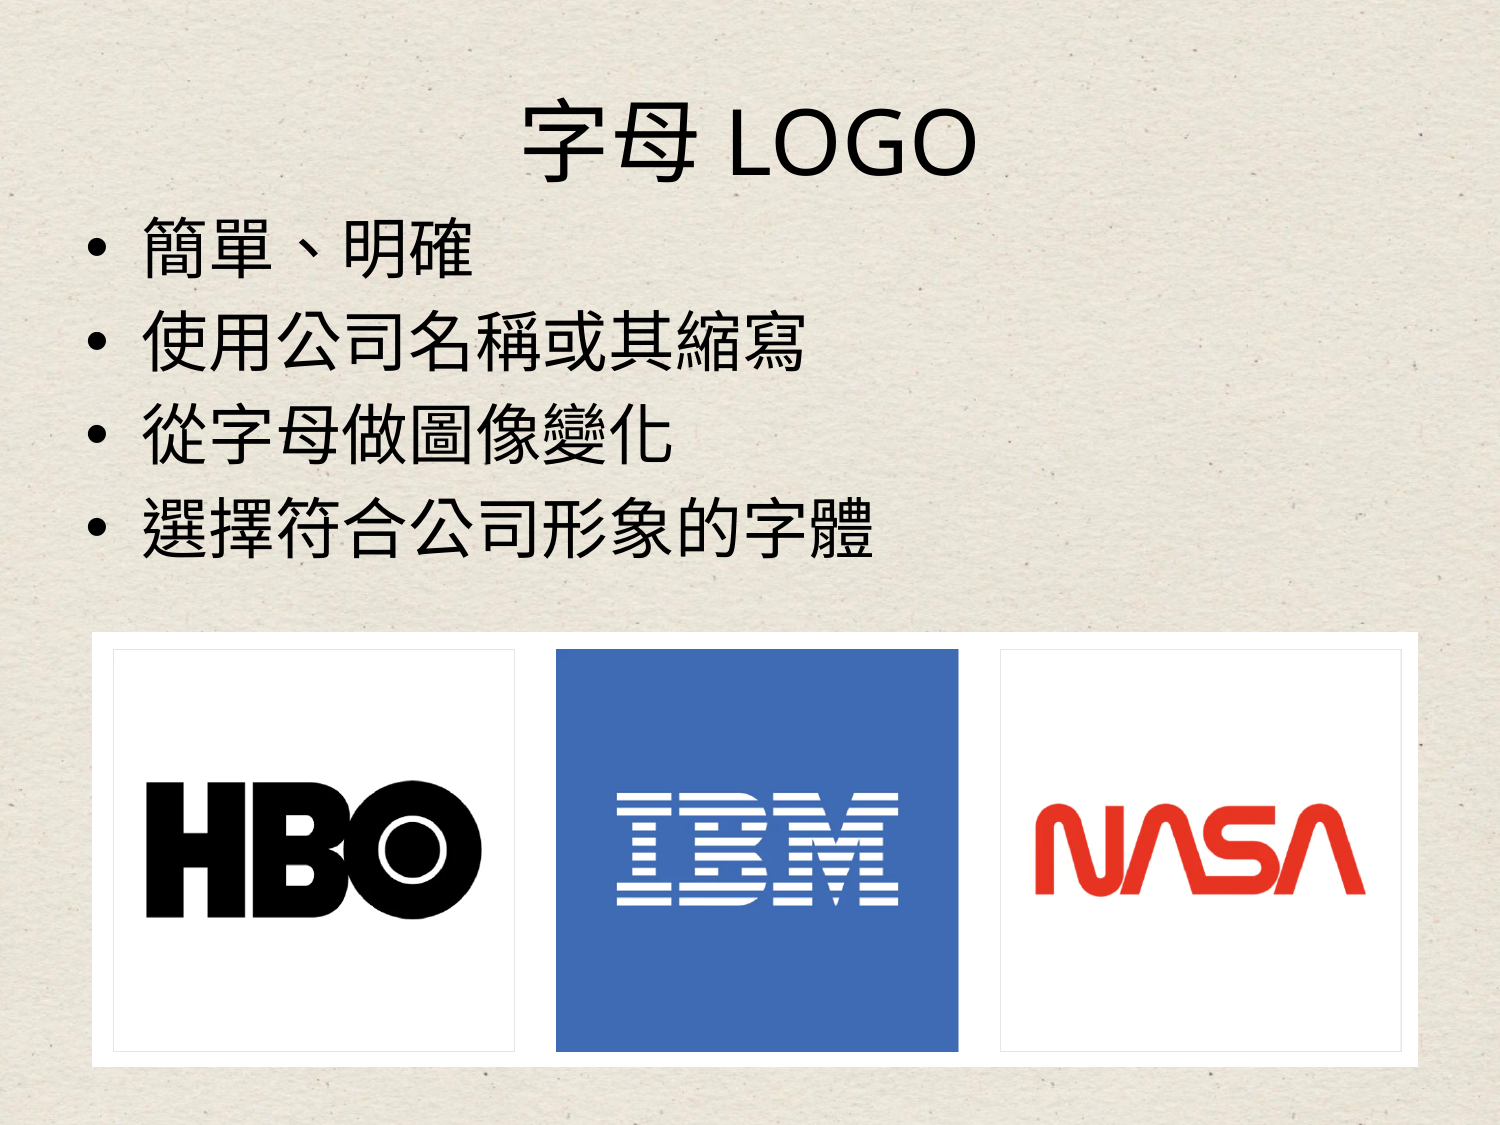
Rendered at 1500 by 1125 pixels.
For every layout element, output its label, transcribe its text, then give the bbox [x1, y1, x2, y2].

list 簡單、明確 使用公司名稱或其縮寫 從字母做圖像變化 選擇符合公司形象的字體 [70, 199, 1421, 942]
title 字母LOGO [75, 45, 1425, 233]
picture [0, 0, 1500, 1125]
